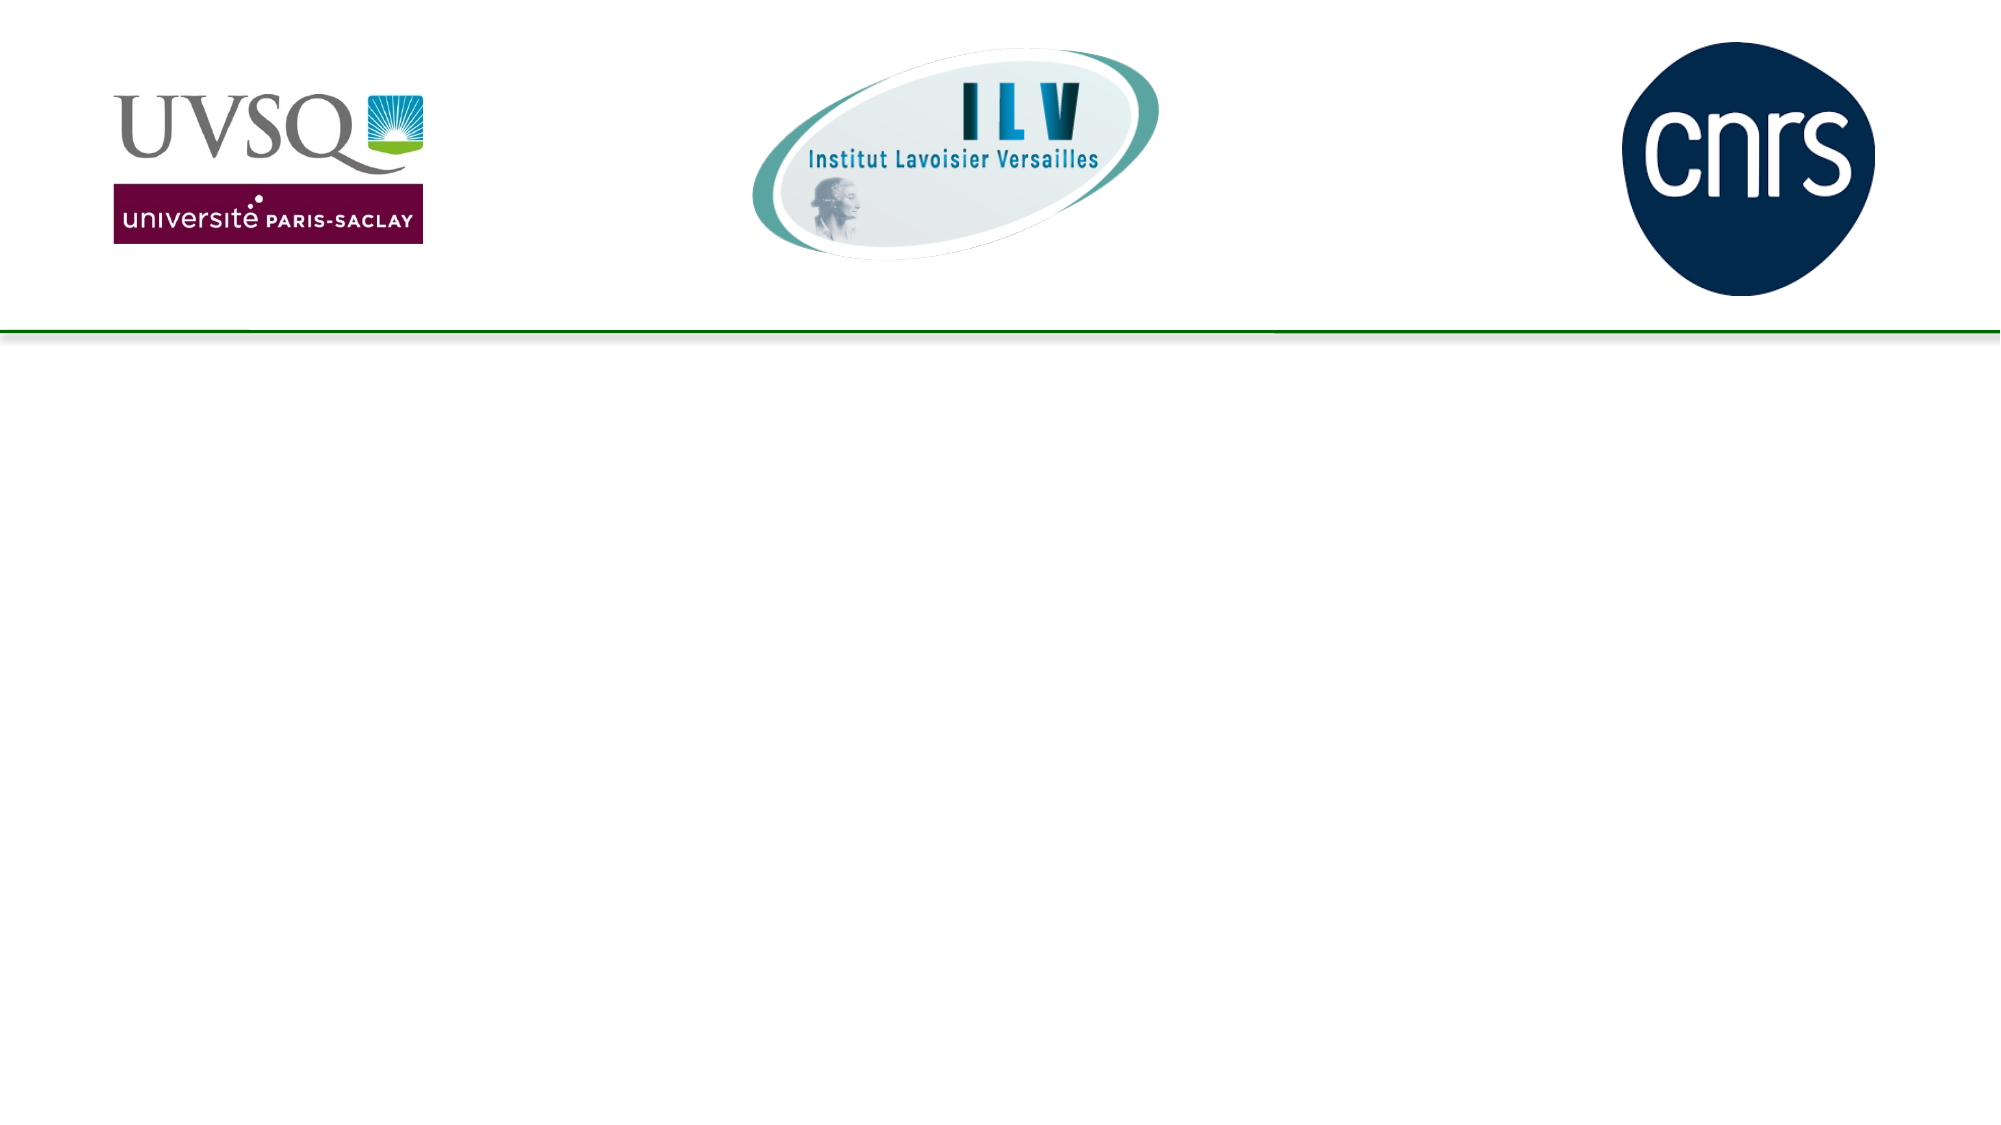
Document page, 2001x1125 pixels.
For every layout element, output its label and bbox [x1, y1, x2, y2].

picture [113, 94, 423, 244]
picture [749, 44, 1163, 265]
picture [1622, 42, 1875, 296]
